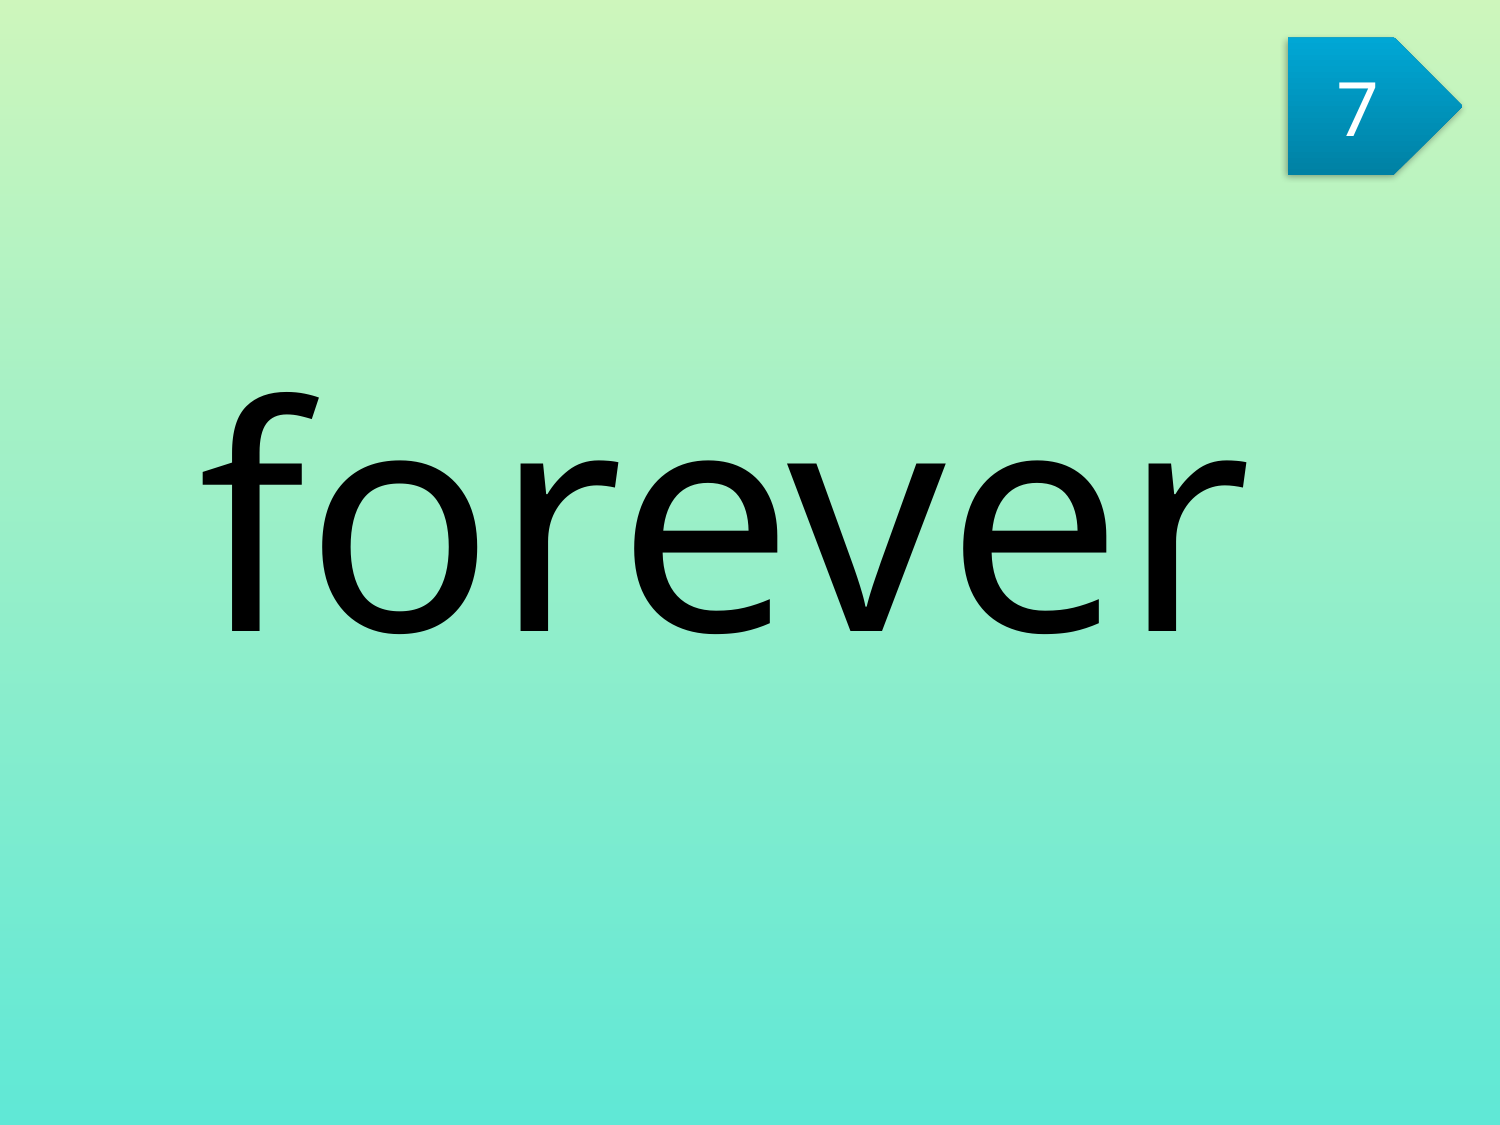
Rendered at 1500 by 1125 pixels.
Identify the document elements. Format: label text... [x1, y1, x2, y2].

text_box 7 [1287, 37, 1463, 175]
title forever [50, 412, 1400, 600]
